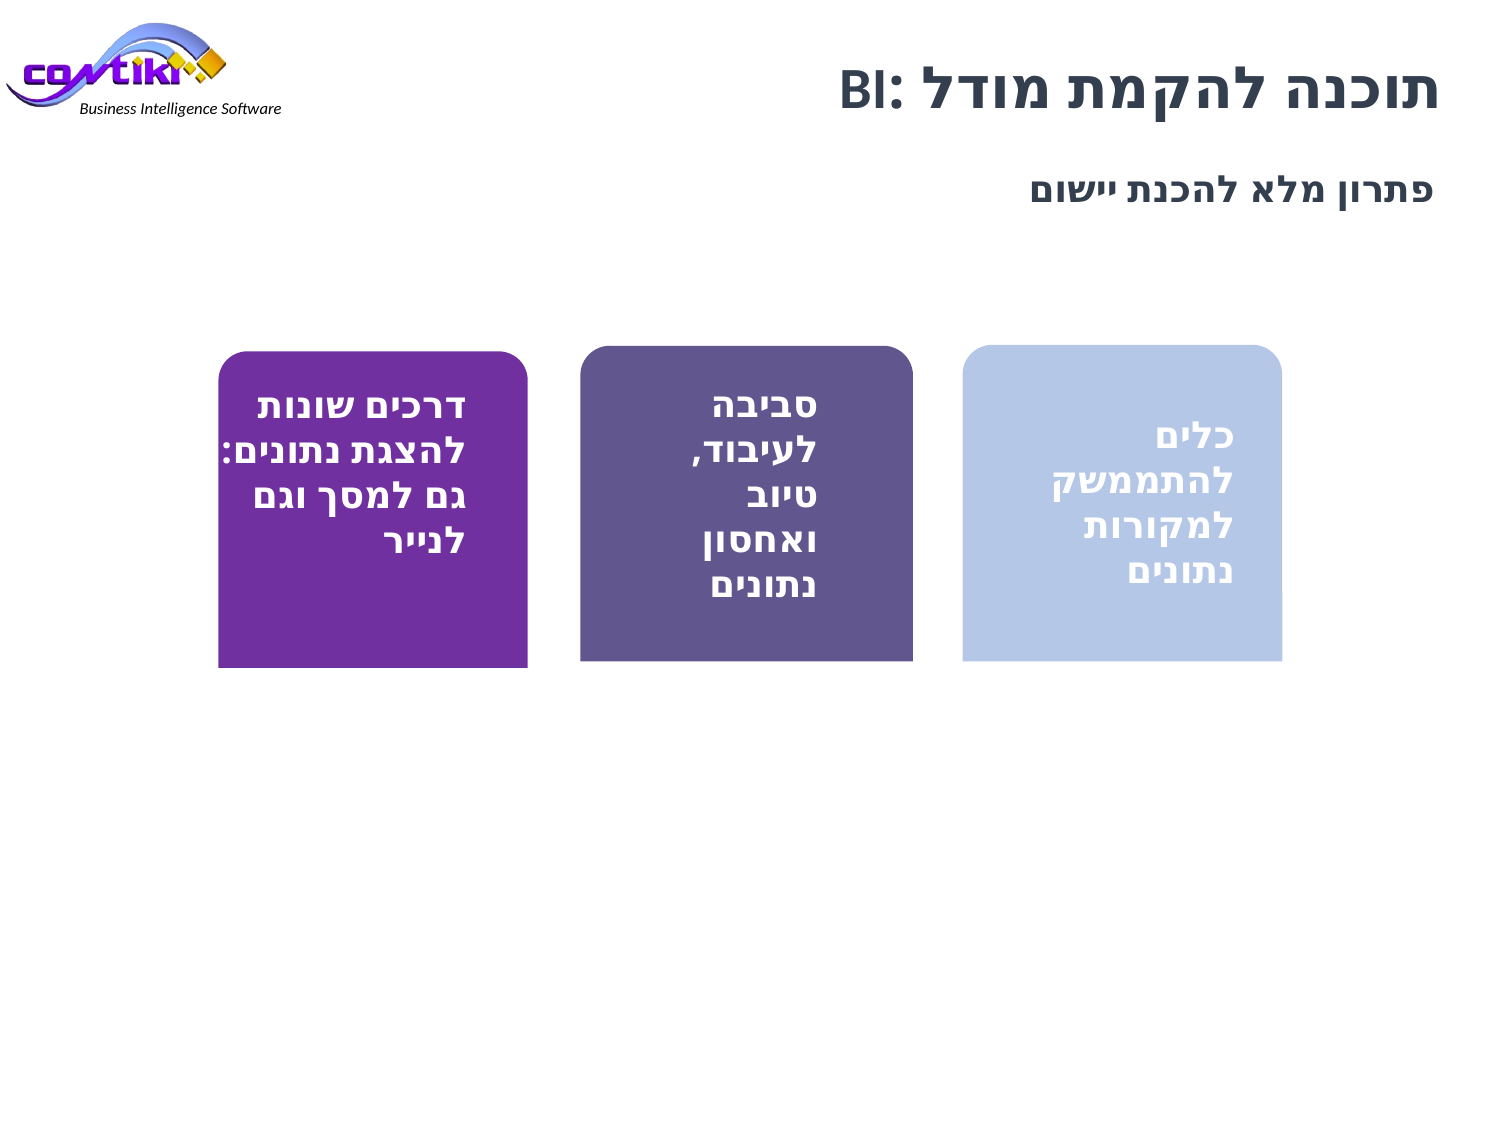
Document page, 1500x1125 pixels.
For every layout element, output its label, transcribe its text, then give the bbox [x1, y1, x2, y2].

text_box [218, 350, 528, 373]
text_box [579, 344, 690, 373]
text_box סביבה לעיבוד, טיוב ואחסון נתונים [620, 372, 984, 612]
text_box [749, 344, 914, 372]
text_box [961, 343, 1284, 403]
text_box תוכנה להקמת מודל :BI [824, 42, 1458, 128]
text_box כלים להתממשק למקורות נתונים [984, 403, 1400, 599]
text_box [961, 599, 1284, 663]
picture [690, 344, 749, 422]
text_box [579, 569, 915, 663]
text_box [217, 569, 529, 670]
picture [0, 18, 231, 112]
text_box פתרון מלא להכנת יישום [1013, 157, 1450, 218]
text_box דרכים שונות להצגת נתונים: גם למסך וגם לנייר [194, 373, 632, 569]
